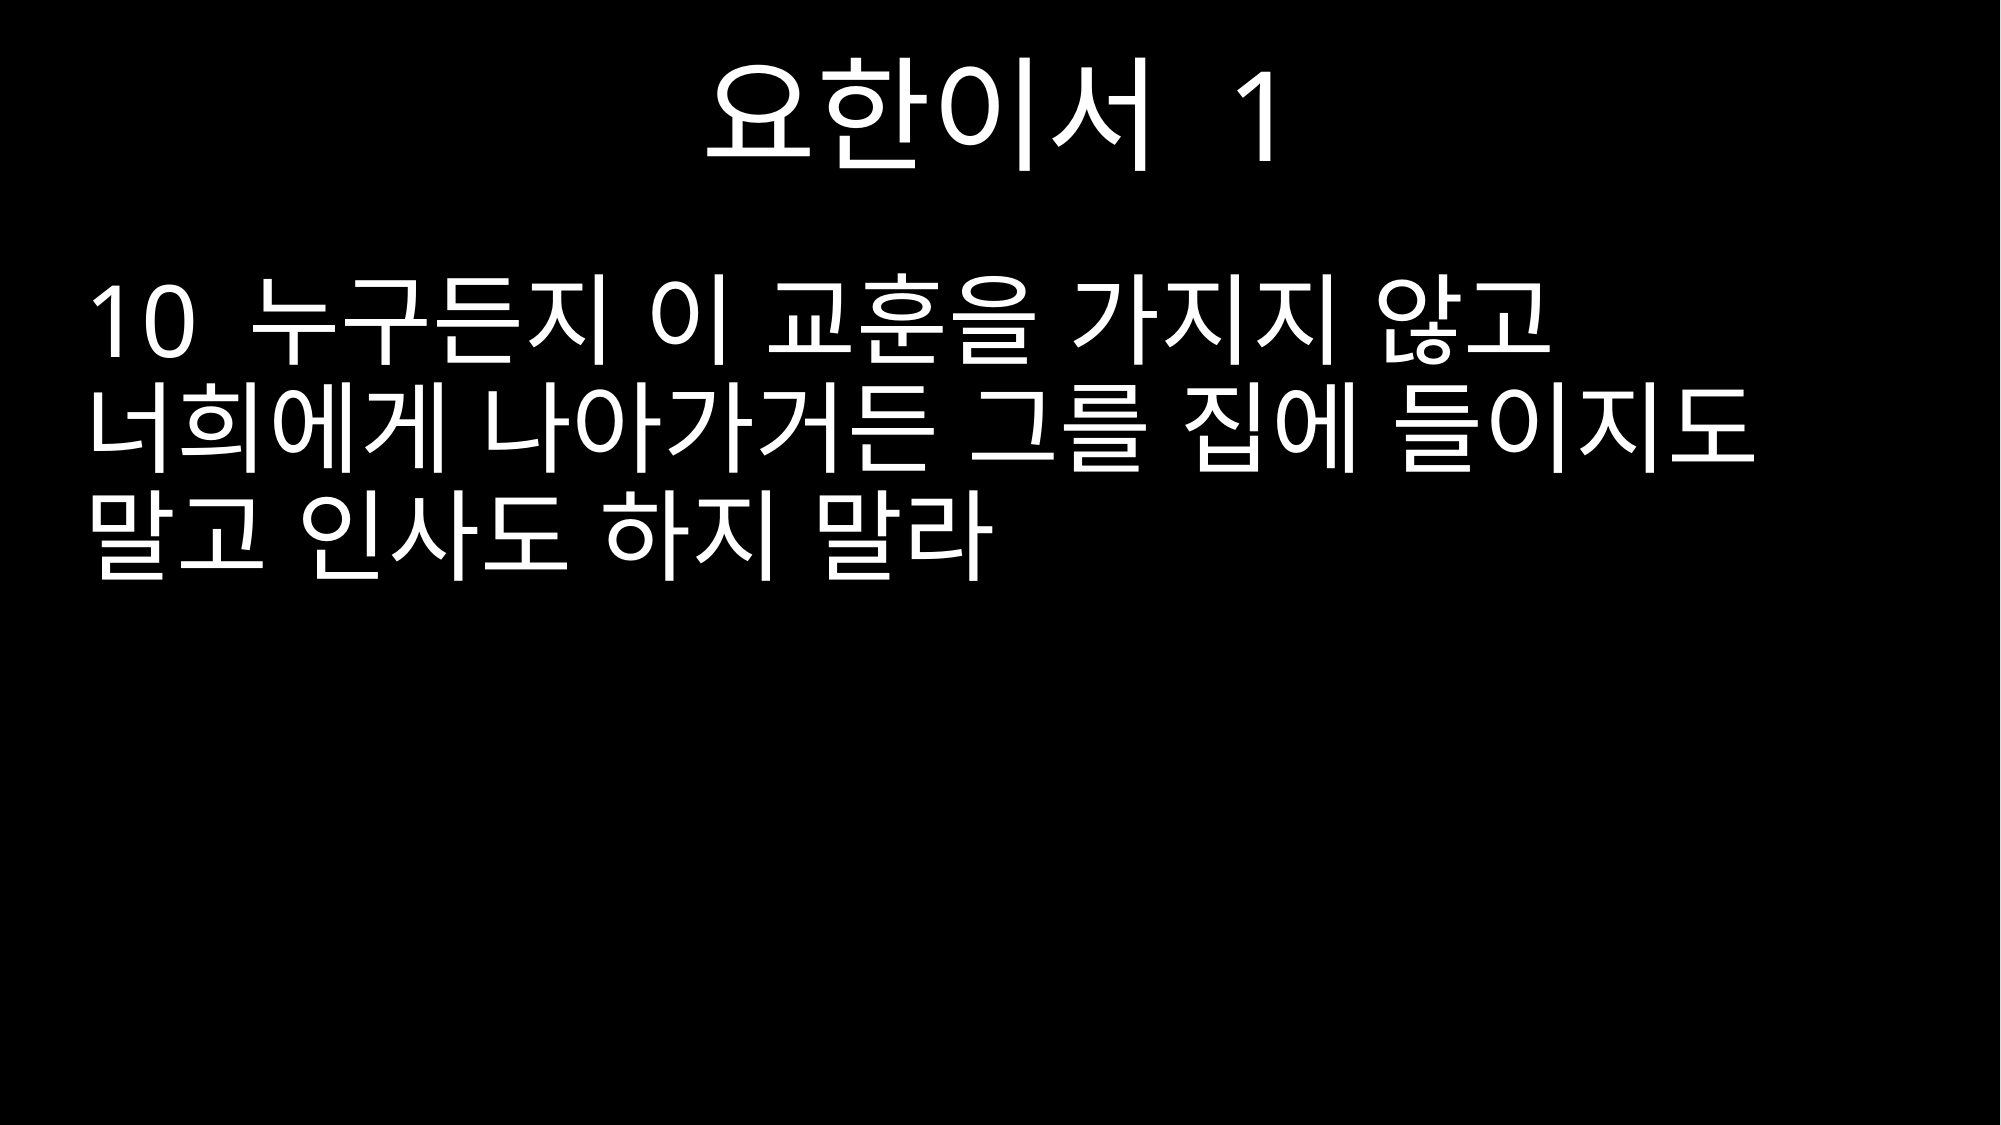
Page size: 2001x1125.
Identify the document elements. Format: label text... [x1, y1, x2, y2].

list 10 누구든지 이 교훈을 가지지 않고 너희에게 나아가거든 그를 집에 들이지도 말고 인사도 하지 말라 [69, 263, 1953, 423]
footer 요한이서 1 [0, 32, 2000, 192]
picture [0, 0, 2001, 1125]
